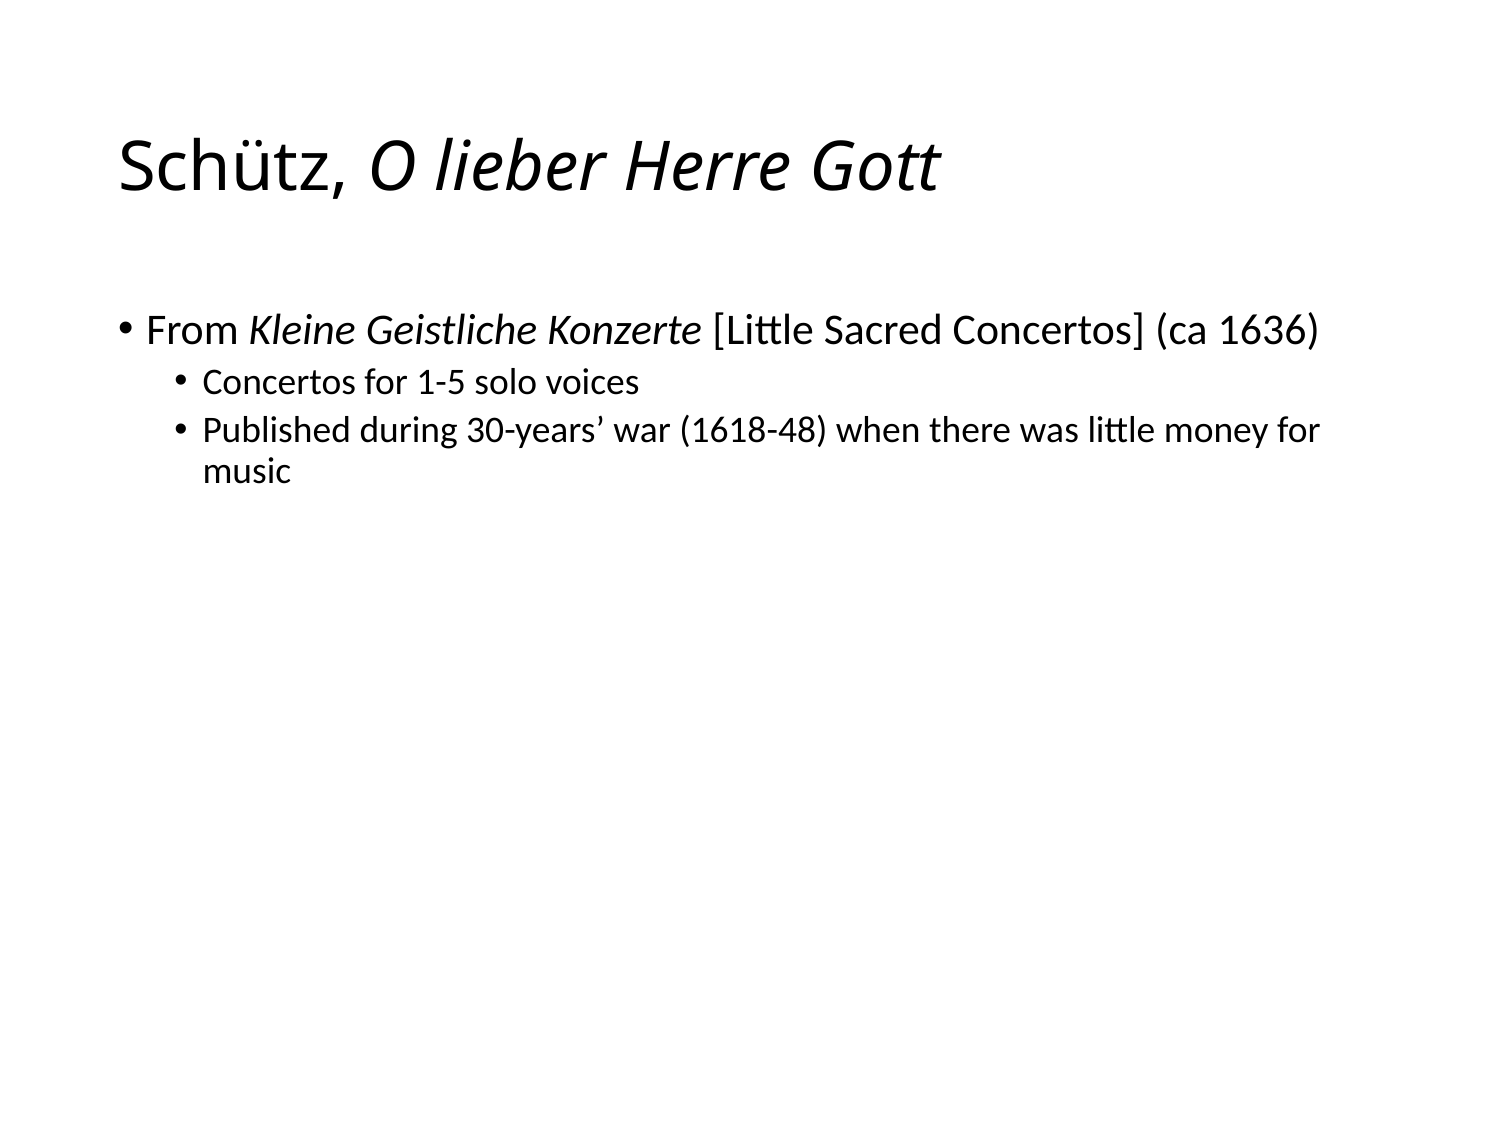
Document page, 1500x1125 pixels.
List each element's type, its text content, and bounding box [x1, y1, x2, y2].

title Schütz, O lieber Herre Gott [103, 59, 1397, 278]
list From Kleine Geistliche Konzerte [Little Sacred Concertos] (ca 1636) Concertos for 1-5 solo voices Published during 30-years’ war (1618-48) when there was little money for music [103, 299, 1397, 1014]
